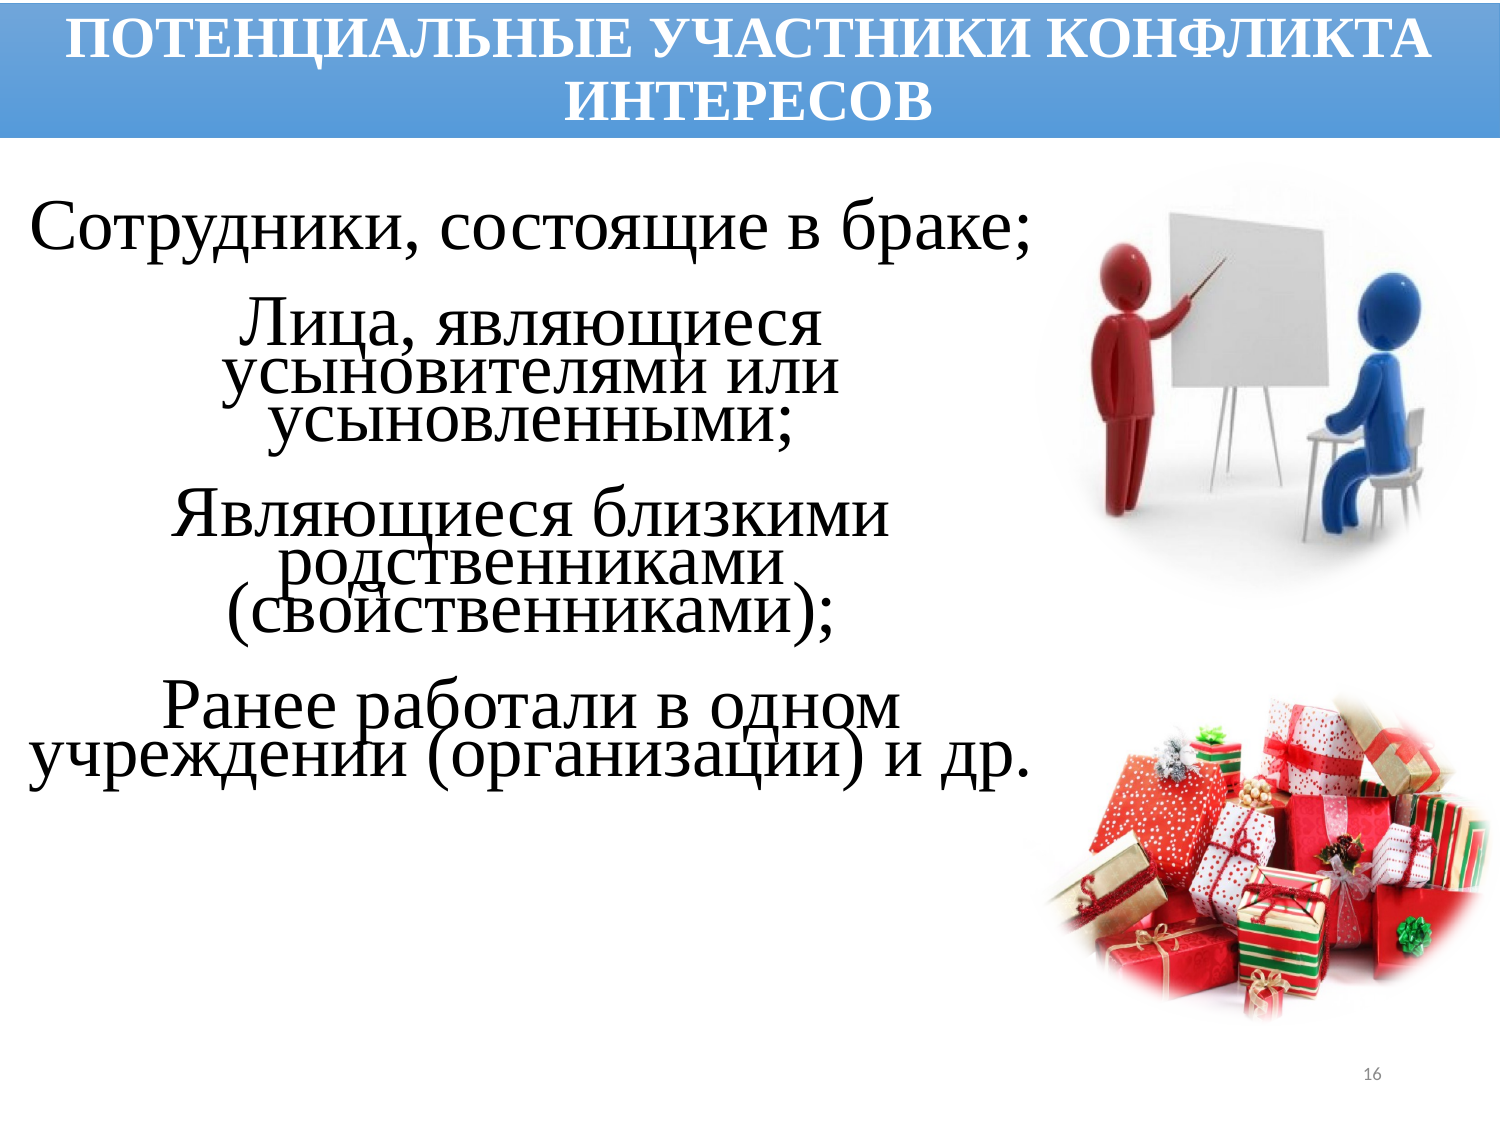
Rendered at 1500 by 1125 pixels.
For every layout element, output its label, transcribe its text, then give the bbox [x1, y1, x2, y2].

slide_number 16 [1059, 1042, 1397, 1103]
picture [1021, 672, 1500, 1027]
picture [1033, 160, 1479, 612]
title ПОТЕНЦИАЛЬНЫЕ УЧАСТНИКИ КОНФЛИКТА ИНТЕРЕСОВ [0, 3, 1500, 138]
list Сотрудники, состоящие в браке; Лица, являющиеся усыновителями или усыновленными; Являющиеся близкими родственниками (свойственниками); Ранее работали в одном учреждении (организации) и др. [3, 160, 1060, 1094]
